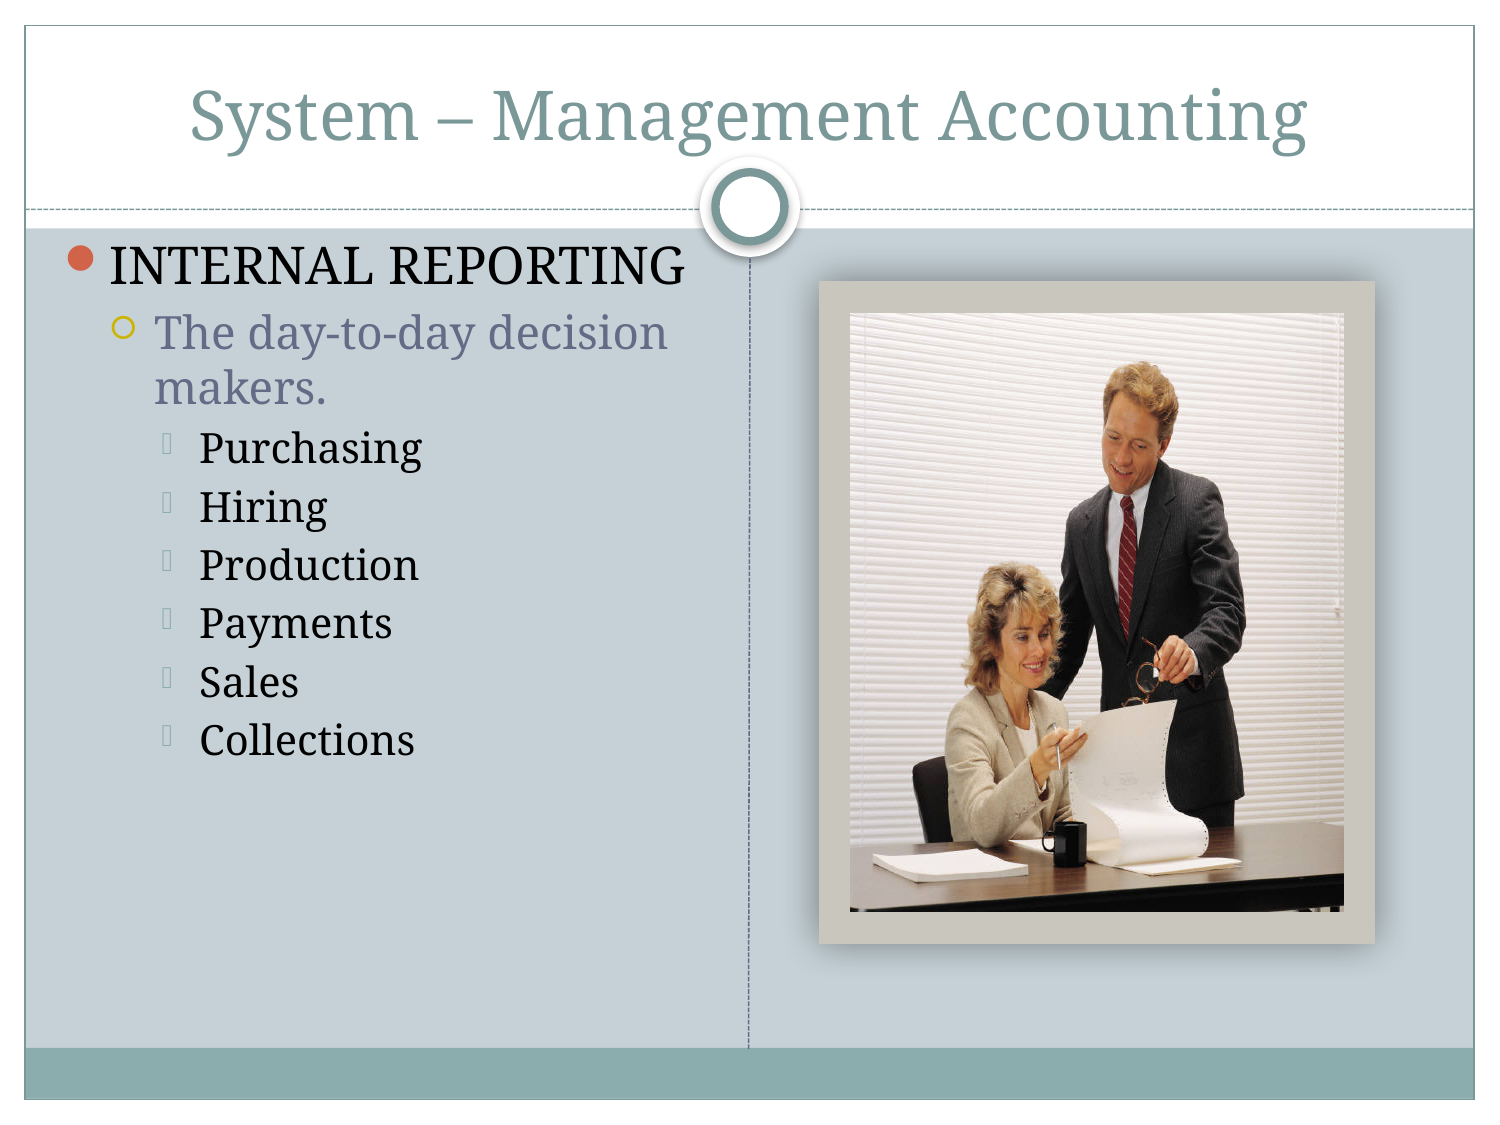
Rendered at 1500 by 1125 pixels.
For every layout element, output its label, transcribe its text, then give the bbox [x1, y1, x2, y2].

list INTERNAL REPORTING The day-to-day decision makers. Purchasing Hiring Production Payments Sales Collections [49, 224, 712, 993]
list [849, 312, 1345, 913]
title System – Management Accounting [49, 37, 1450, 162]
